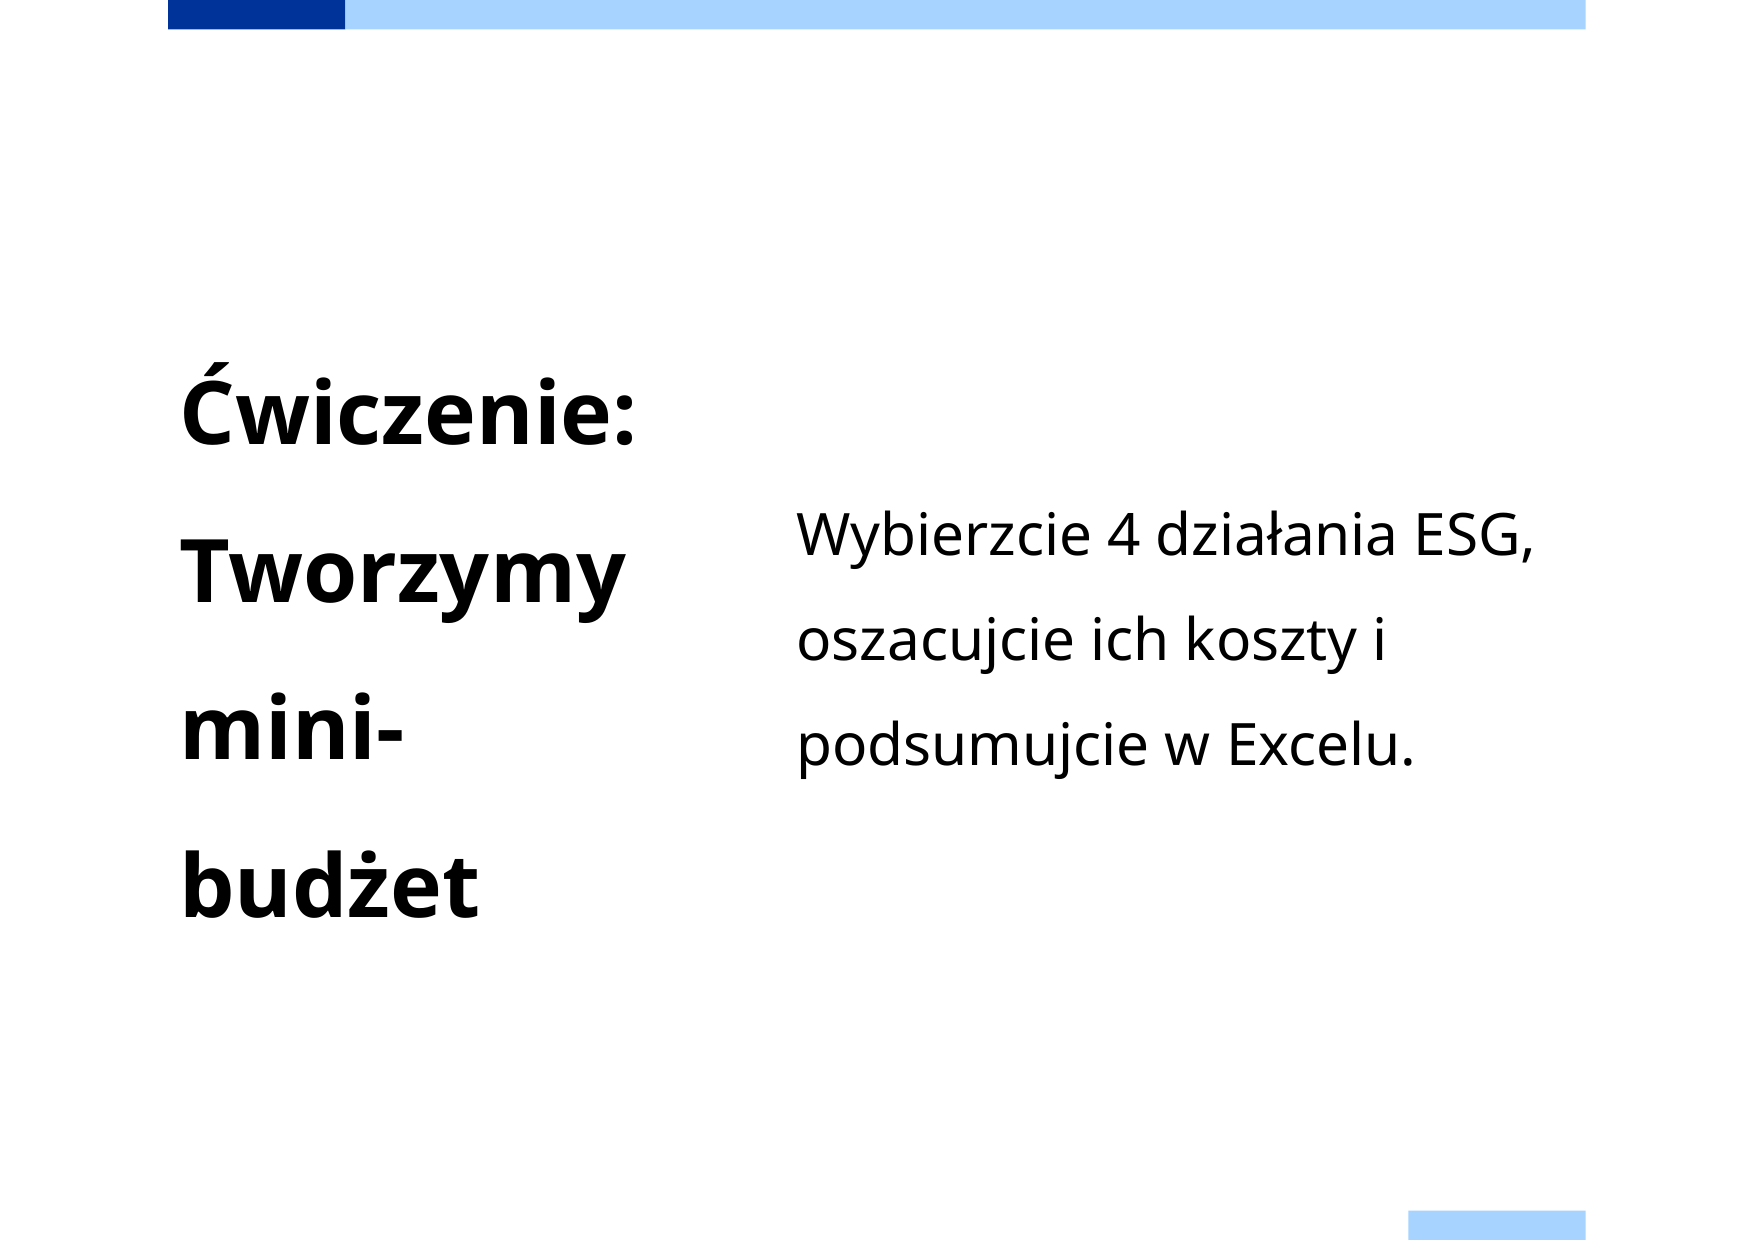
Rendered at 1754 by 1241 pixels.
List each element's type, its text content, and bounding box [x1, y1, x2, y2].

title Ćwiczenie: Tworzymy mini-budżet [166, 218, 688, 1021]
list Wybierzcie 4 działania ESG, oszacujcie ich koszty i podsumujcie w Excelu. [783, 218, 1589, 1021]
